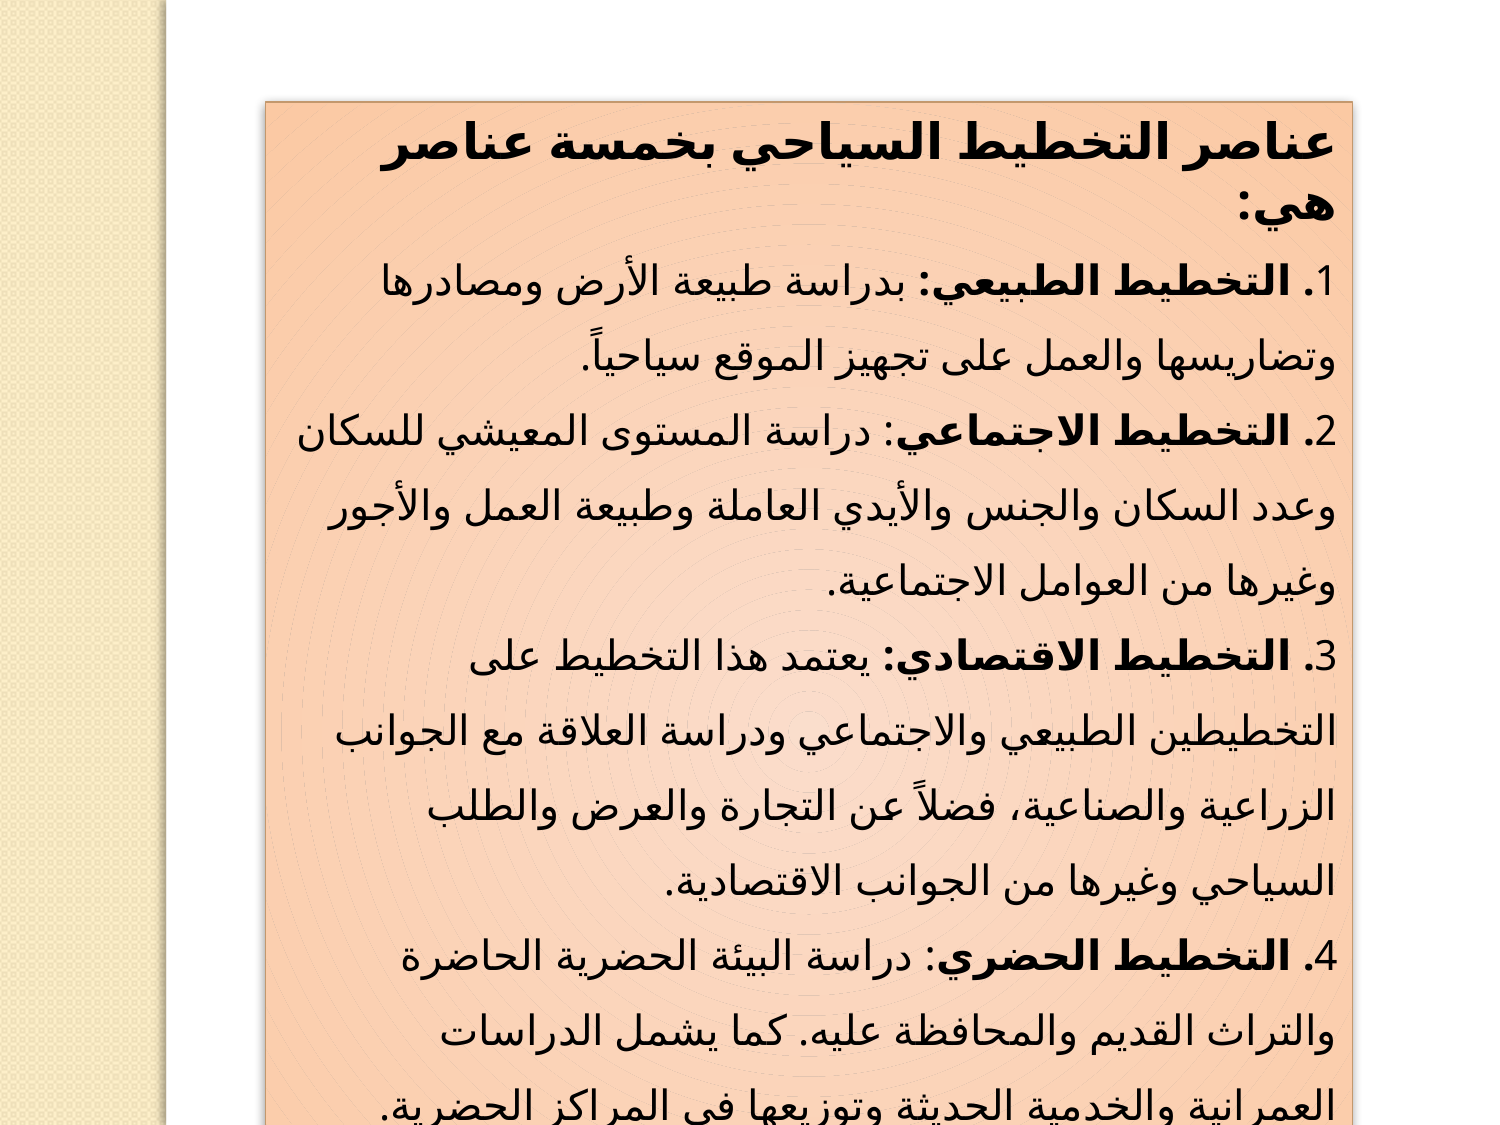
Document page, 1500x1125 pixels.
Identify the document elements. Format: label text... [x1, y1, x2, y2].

text_box عناصر التخطيط السياحي بخمسة عناصر هي: 1. التخطيط الطبيعي: بدراسة طبيعة الأرض ومصادرها وتضاريسها والعمل على تجهيز الموقع سياحياً. 2. التخطيط الاجتماعي: دراسة المستوى المعيشي للسكان وعدد السكان والجنس والأيدي العاملة وطبيعة العمل والأجور وغيرها من العوامل الاجتماعية. 3. التخطيط الاقتصادي: يعتمد هذا التخطيط على التخطيطين الطبيعي والاجتماعي ودراسة العلاقة مع الجوانب الزراعية والصناعية، فضلاً عن التجارة والعرض والطلب السياحي وغيرها من الجوانب الاقتصادية. 4. التخطيط الحضري: دراسة البيئة الحضرية الحاضرة والتراث القديم والمحافظة عليه. كما يشمل الدراسات العمرانية والخدمية الحديثة وتوزيعها في المراكز الحضرية. 5. البنية الأساسية: وهي الخدمات السياحية الأساسية، كالنقل والطرق والمرور، وخدمات الماء وخدمات الكهرباء ومصادر الطاقة. [265, 101, 1353, 1125]
